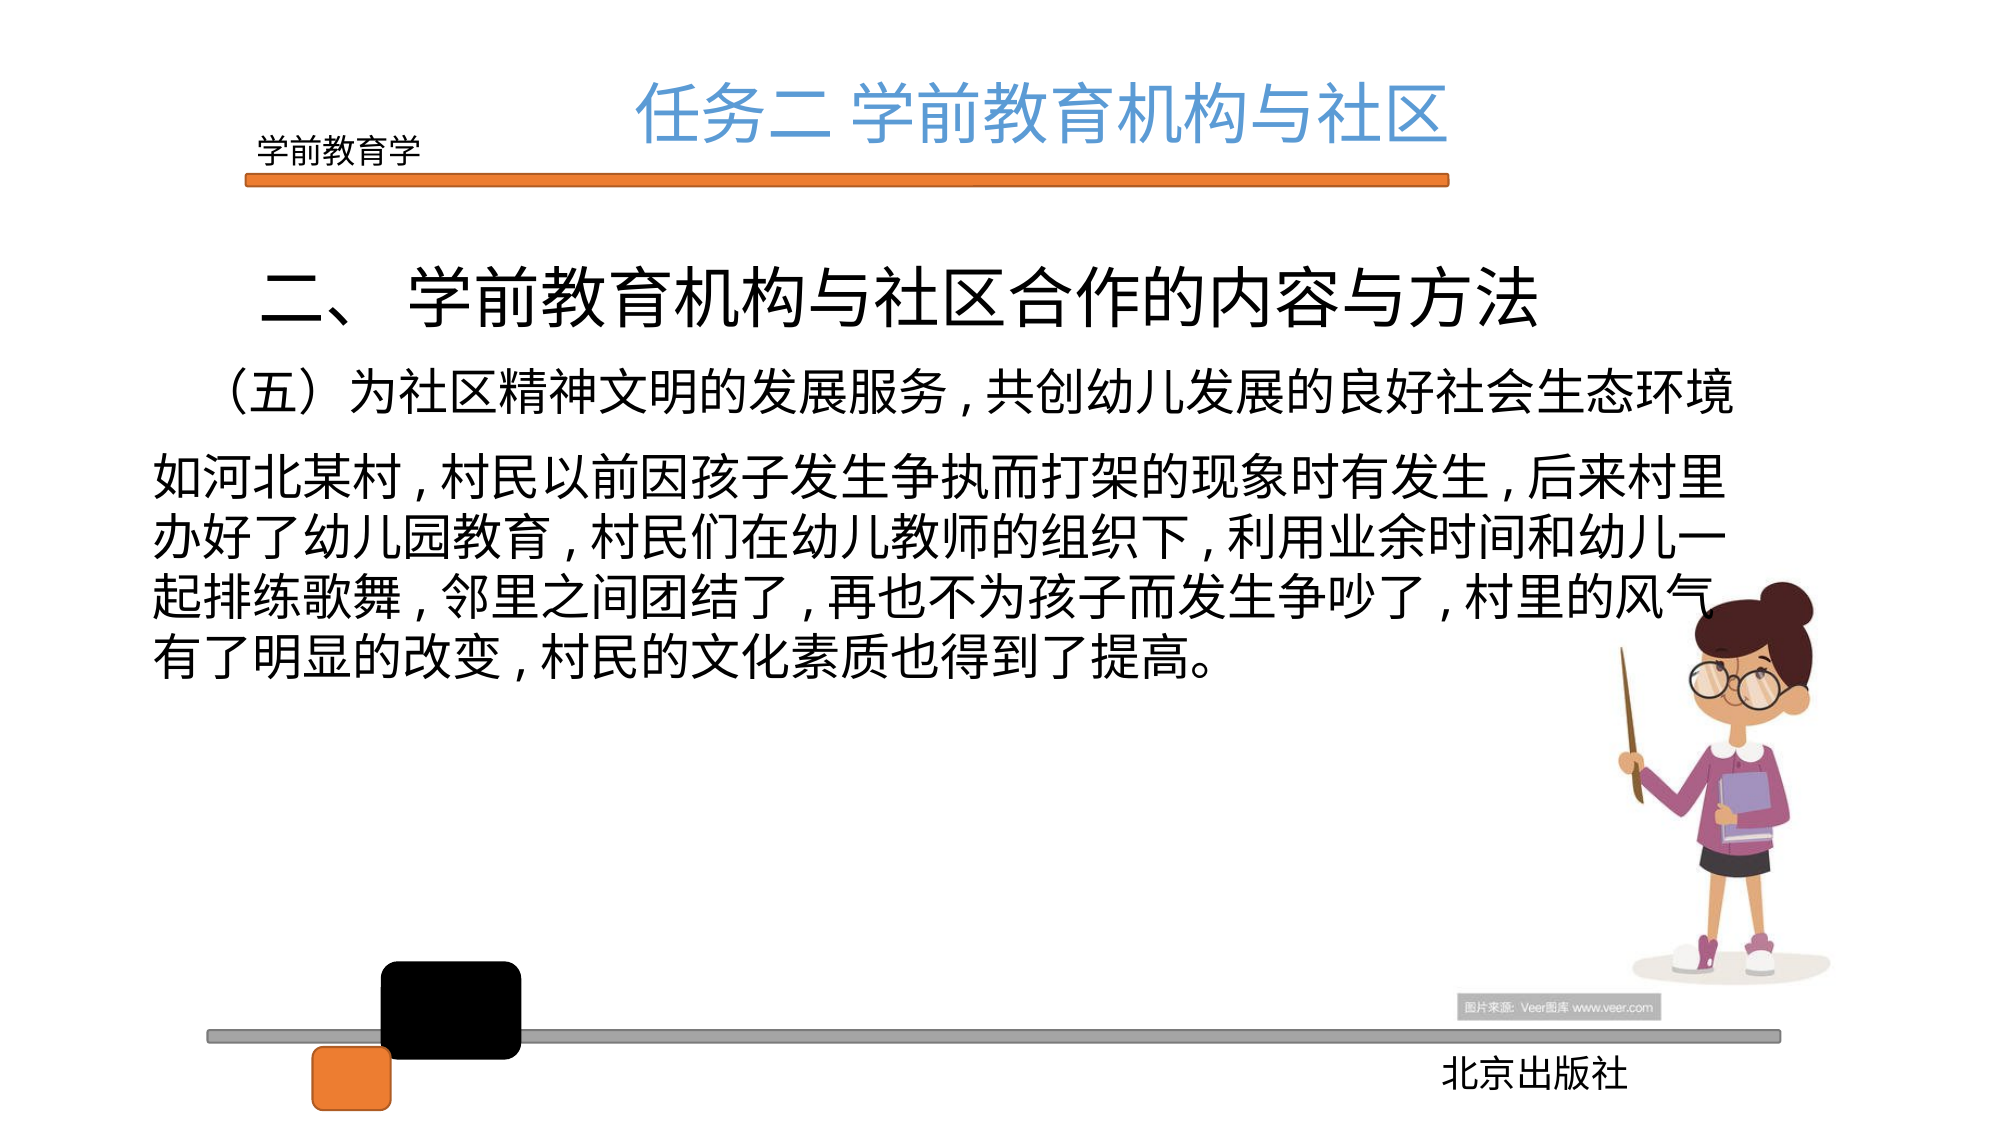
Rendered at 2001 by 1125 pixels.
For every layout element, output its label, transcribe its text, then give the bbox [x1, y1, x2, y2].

picture [1453, 482, 1996, 1026]
text_box 二、 学前教育机构与社区合作的内容与方法 （五）为社区精神文明的发展服务,共创幼儿发展的良好社会生态环境 如河北某村,村民以前因孩子发生争执而打架的现象时有发生,后来村里办好了幼儿园教育,村民们在幼儿教师的组织下,利用业余时间和幼儿一起排练歌舞,邻里之间团结了,再也不为孩子而发生争吵了,村里的风气有了明显的改变,村民的文化素质也得到了提高。 [137, 156, 1777, 694]
text_box 任务二 学前教育机构与社区 [619, 64, 1495, 156]
